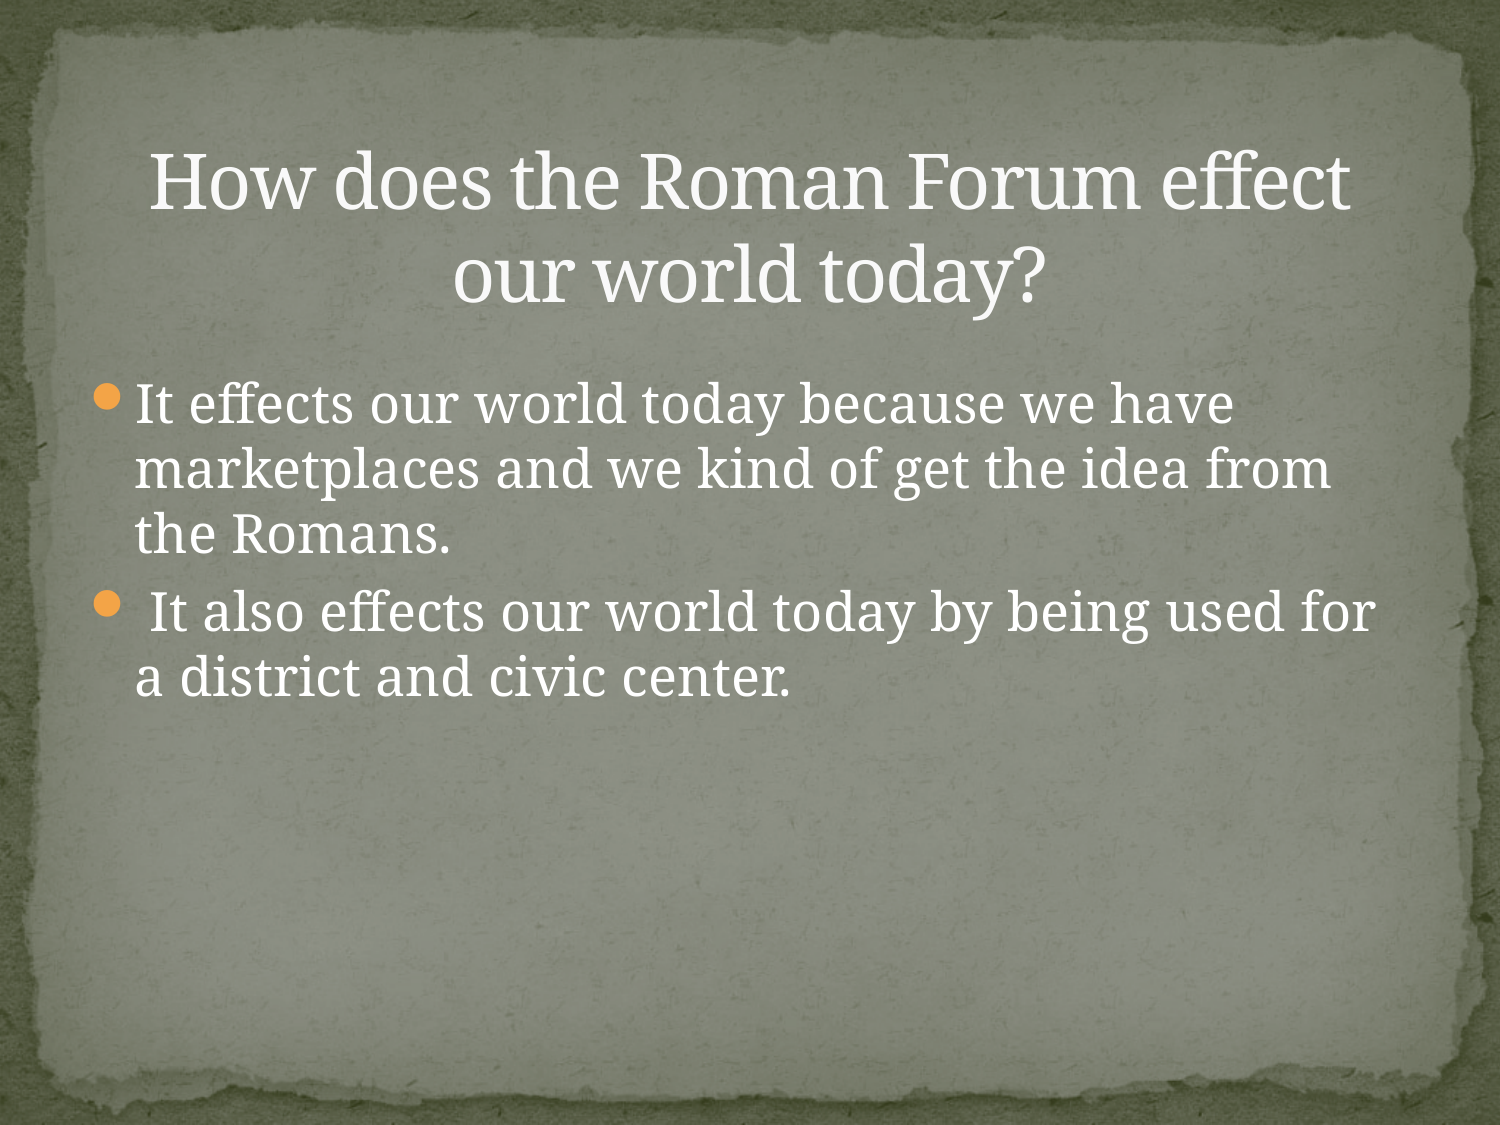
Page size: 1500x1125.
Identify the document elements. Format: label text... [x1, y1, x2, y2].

list It effects our world today because we have marketplaces and we kind of get the idea from the Romans. It also effects our world today by being used for a district and civic center. [75, 362, 1425, 1000]
title How does the Roman Forum effect our world today? [74, 124, 1425, 326]
